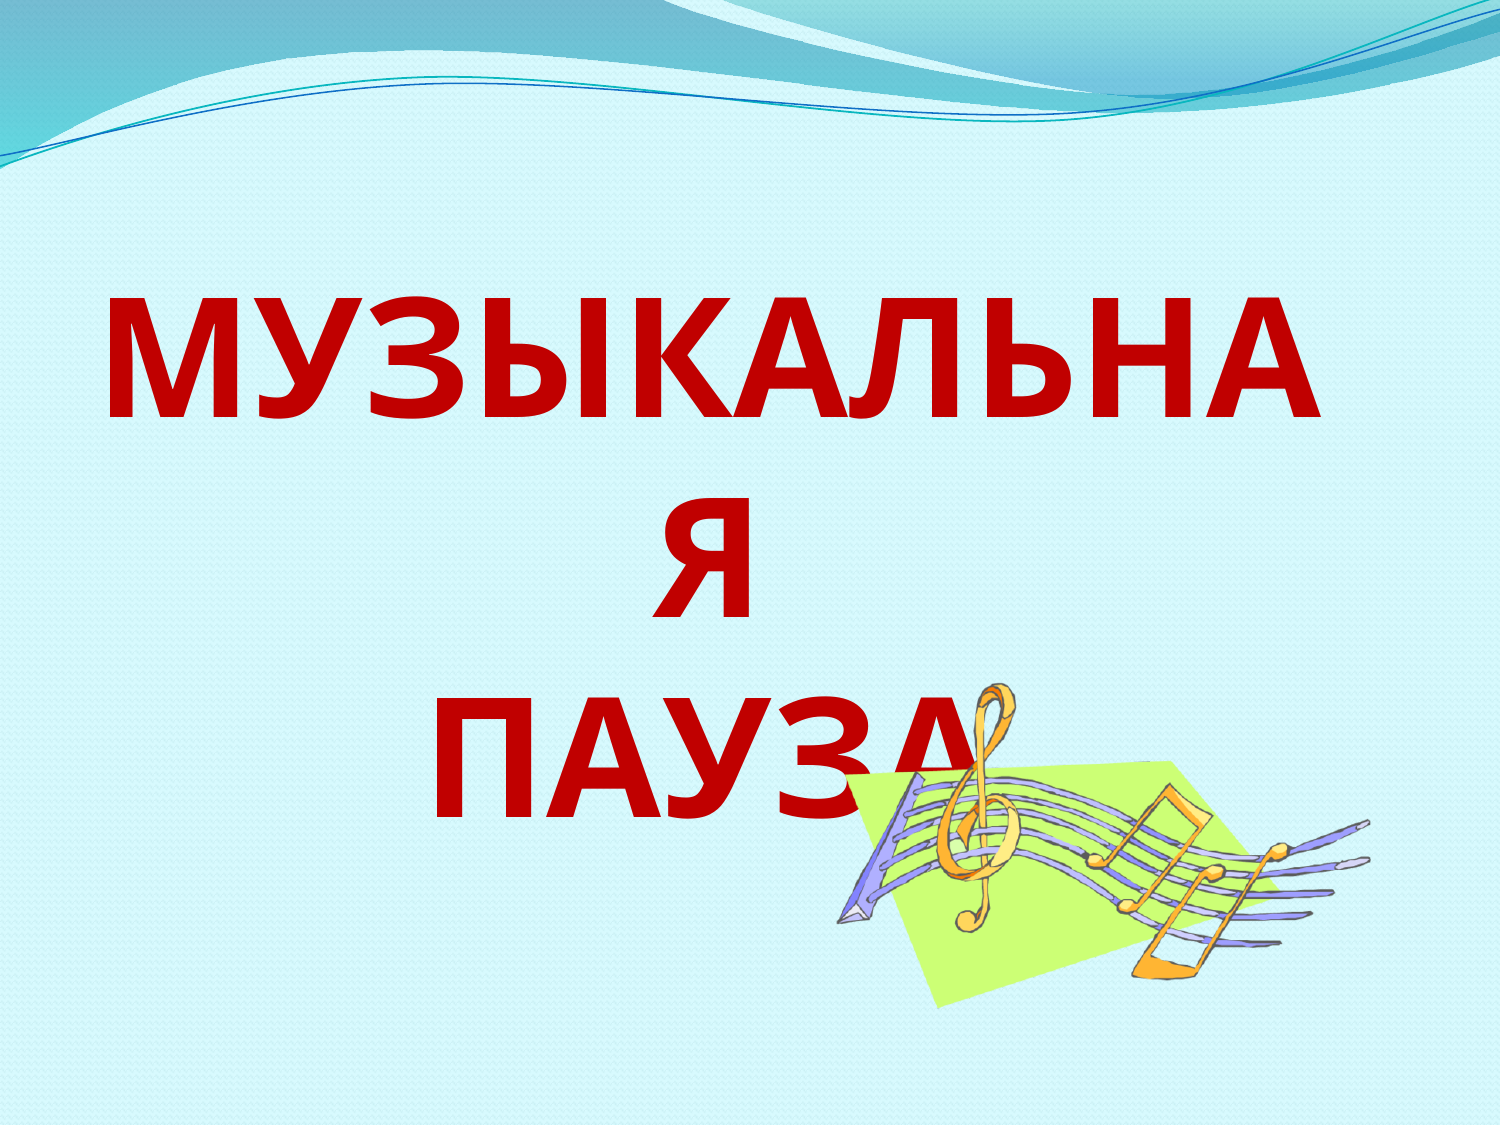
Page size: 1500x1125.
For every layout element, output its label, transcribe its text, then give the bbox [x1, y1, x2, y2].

picture [832, 680, 1371, 1016]
text_box МуЗЫКАЛЬНАЯ пауза [41, 243, 1377, 859]
